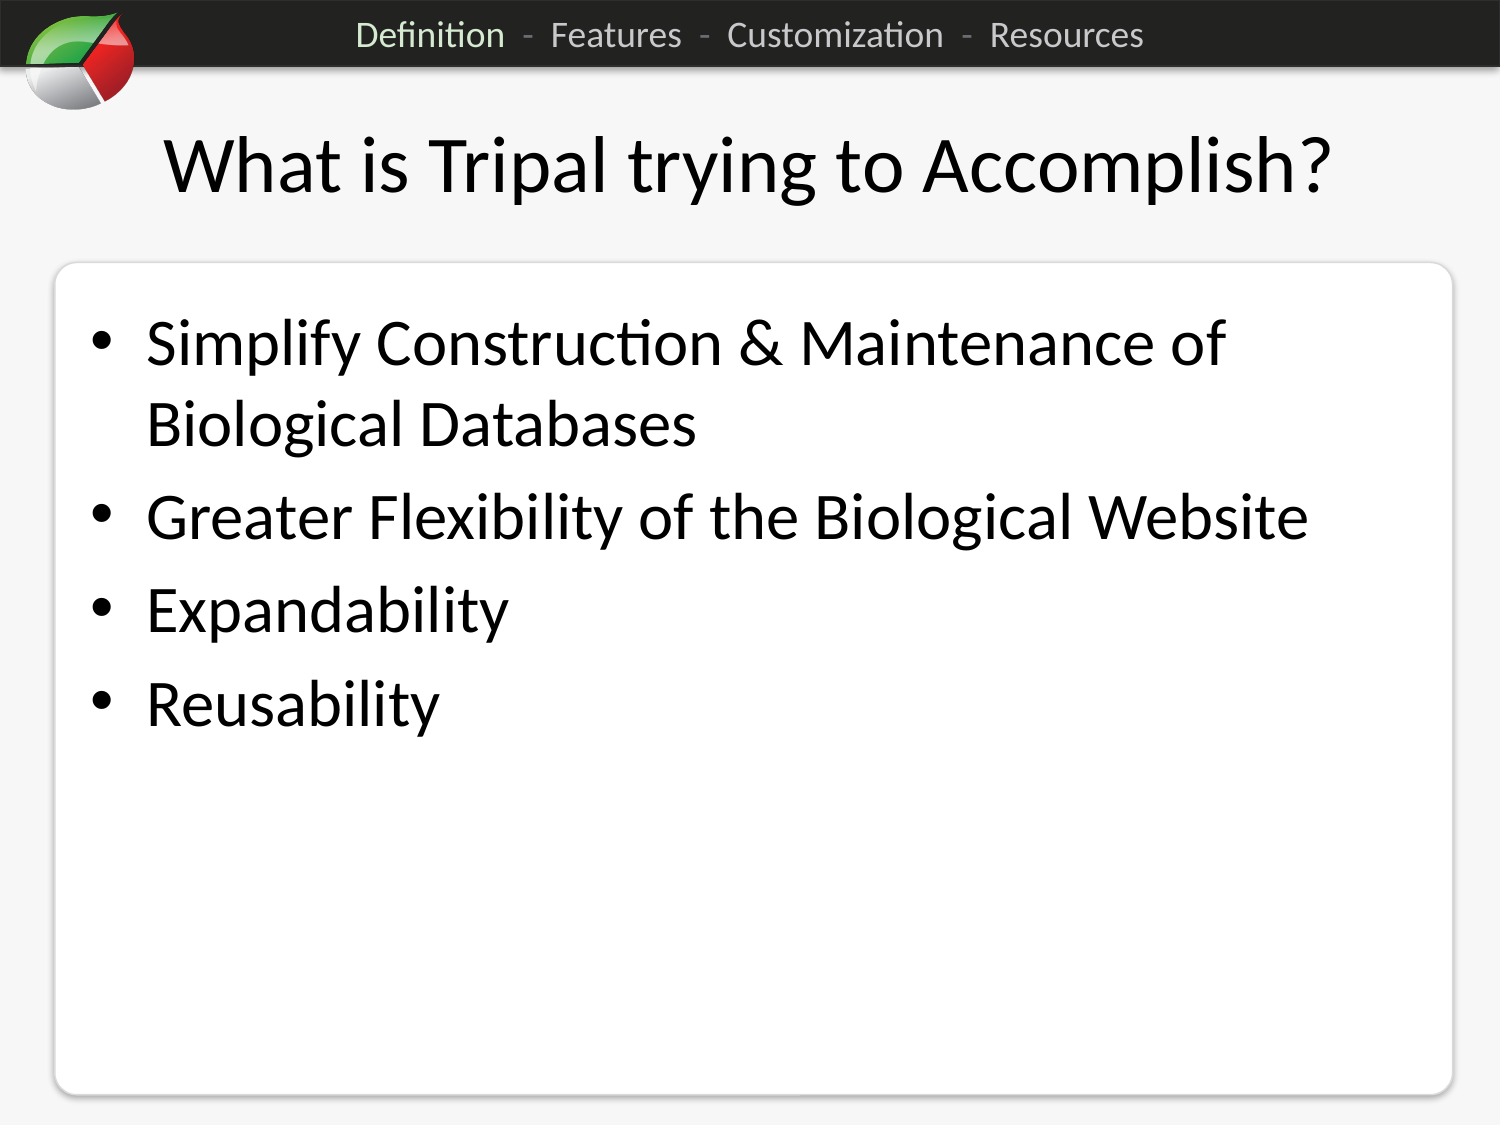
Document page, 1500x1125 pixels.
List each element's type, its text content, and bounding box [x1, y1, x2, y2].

picture [24, 6, 138, 112]
text_box [53, 261, 1454, 1096]
title What is Tripal trying to Accomplish? [75, 76, 1425, 254]
text_box Definition - Features - Customization - Resources [0, 0, 1500, 67]
list Simplify Construction & Maintenance of Biological Databases Greater Flexibility of the Biological Website Expandability Reusability [75, 291, 1425, 1087]
